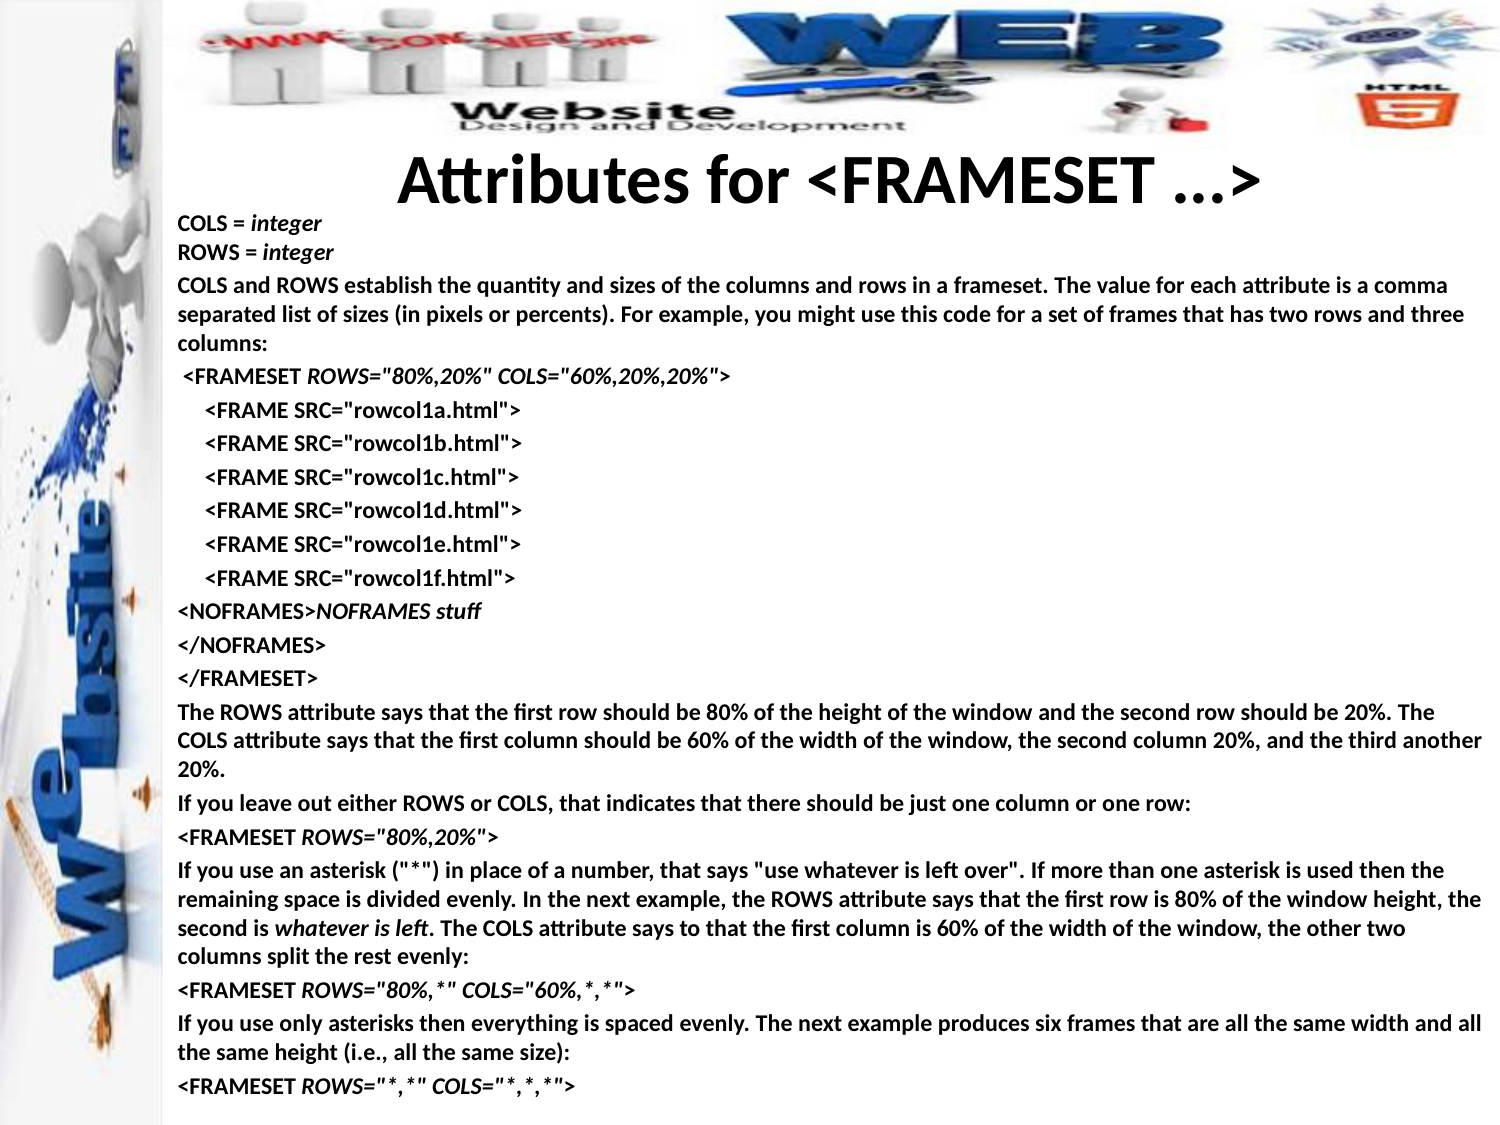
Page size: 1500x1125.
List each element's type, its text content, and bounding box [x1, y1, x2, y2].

list COLS = integer ROWS = integer COLS and ROWS establish the quantity and sizes of the columns and rows in a frameset. The value for each attribute is a comma separated list of sizes (in pixels or percents). For example, you might use this code for a set of frames that has two rows and three columns: <FRAMESET ROWS="80%,20%" COLS="60%,20%,20%"> <FRAME SRC="rowcol1a.html"> <FRAME SRC="rowcol1b.html"> <FRAME SRC="rowcol1c.html"> <FRAME SRC="rowcol1d.html"> <FRAME SRC="rowcol1e.html"> <FRAME SRC="rowcol1f.html"> <NOFRAMES>NOFRAMES stuff </NOFRAMES> </FRAMESET> The ROWS attribute says that the first row should be 80% of the height of the window and the second row should be 20%. The COLS attribute says that the first column should be 60% of the width of the window, the second column 20%, and the third another 20%. If you leave out either ROWS or COLS, that indicates that there should be just one column or one row: <FRAMESET ROWS="80%,20%"> If you use an asterisk ("*") in place of a number, that says "use whatever is left over". If more than one asterisk is used then the remaining space is divided evenly. In the next example, the ROWS attribute says that the first row is 80% of the window height, the second is whatever is left. The COLS attribute says to that the first column is 60% of the width of the window, the other two columns split the rest evenly: <FRAMESET ROWS="80%,*" COLS="60%,*,*"> If you use only asterisks then everything is spaced evenly. The next example produces six frames that are all the same width and all the same height (i.e., all the same size): <FRAMESET ROWS="*,*" COLS="*,*,*"> [162, 200, 1500, 1125]
title Attributes for <FRAMESET ...> [162, 125, 1499, 200]
picture [0, 0, 1500, 1125]
